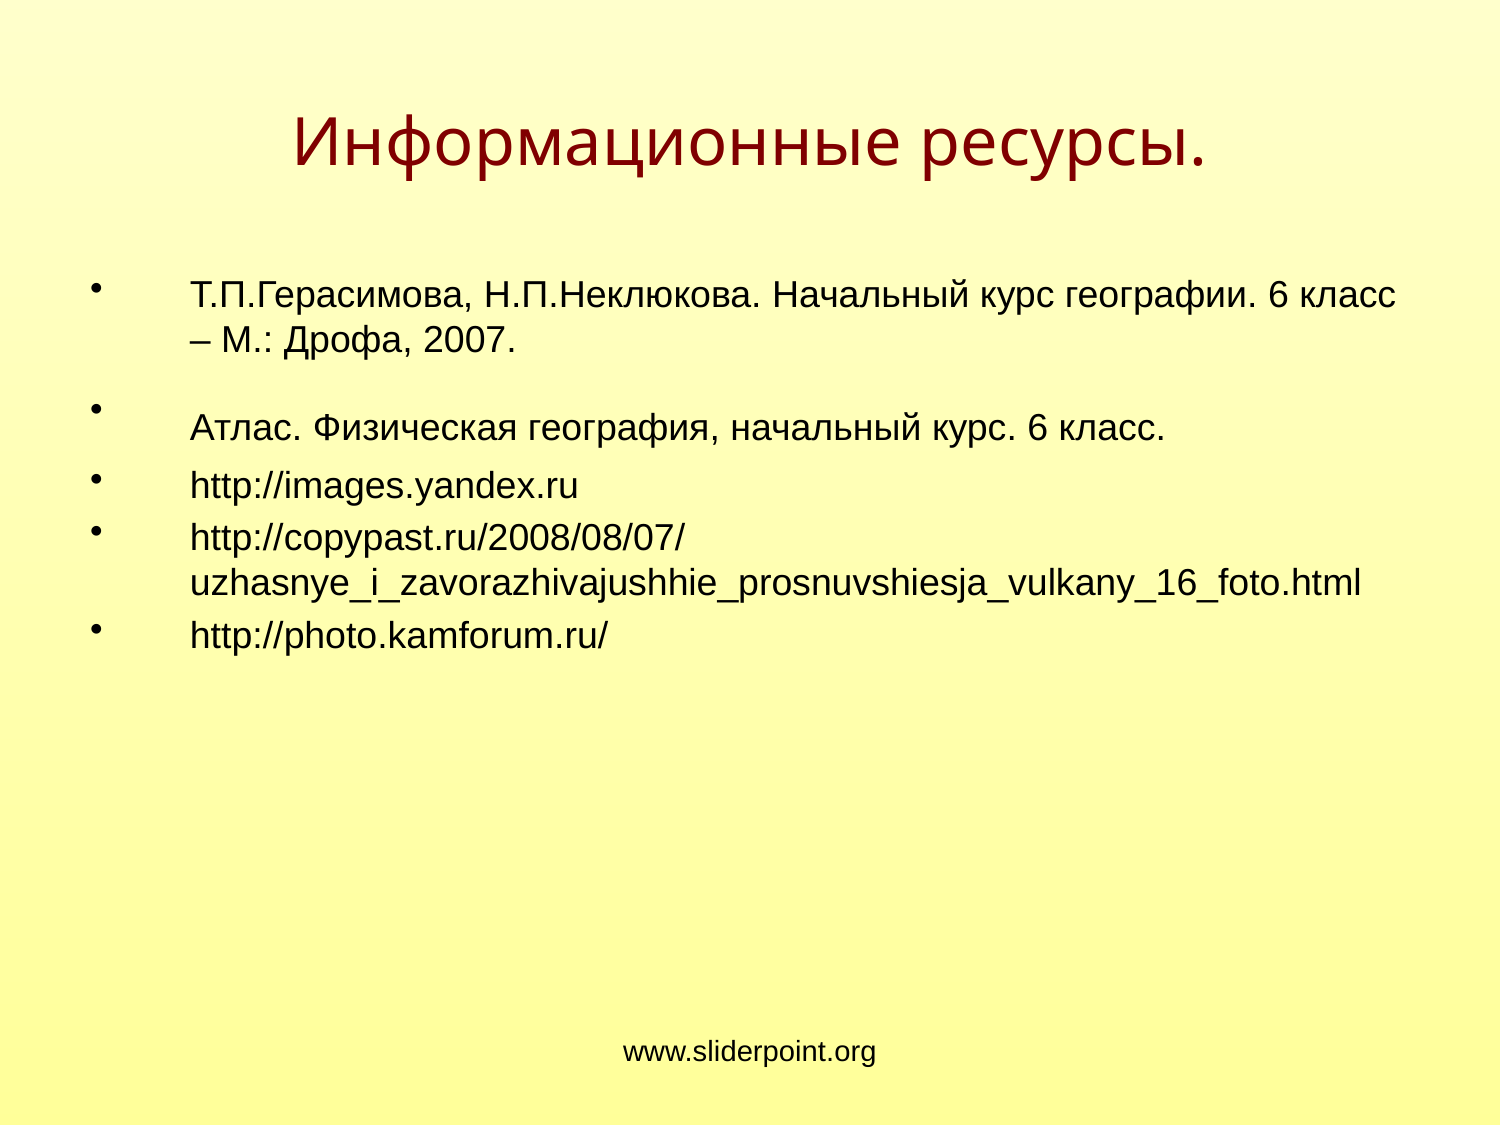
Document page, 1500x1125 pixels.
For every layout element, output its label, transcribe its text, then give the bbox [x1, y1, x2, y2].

list Т.П.Герасимова, Н.П.Неклюкова. Начальный курс географии. 6 класс – М.: Дрофа, 2007. Атлас. Физическая география, начальный курс. 6 класс. http://images.yandex.ru http://copypast.ru/2008/08/07/uzhasnye_i_zavorazhivajushhie_prosnuvshiesja_vulkany_16_foto.html http://photo.kamforum.ru/ [74, 262, 1426, 1006]
title Информационные ресурсы. [74, 44, 1426, 233]
footer www.sliderpoint.org [512, 1024, 988, 1103]
